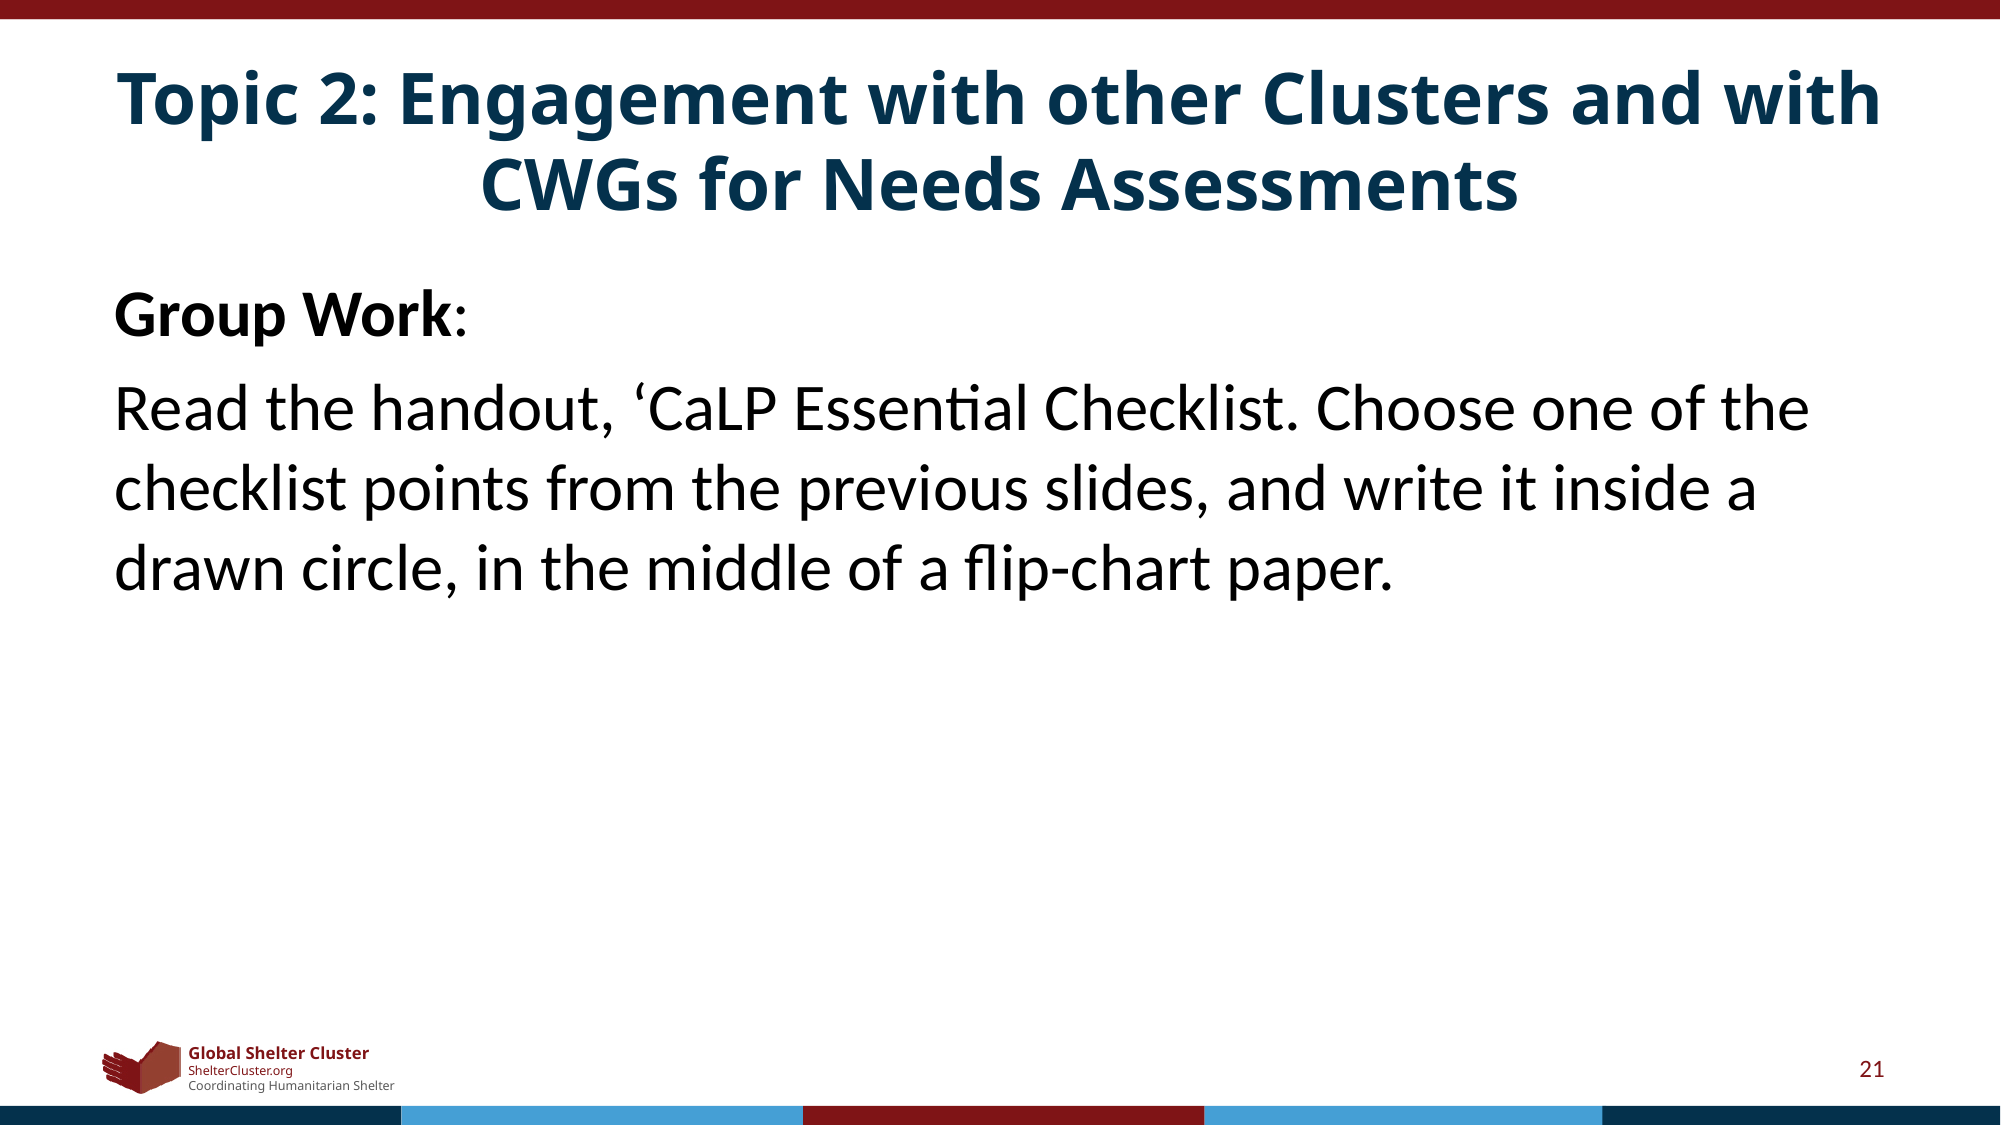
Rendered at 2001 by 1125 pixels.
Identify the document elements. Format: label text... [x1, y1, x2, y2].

slide_number 21 [1433, 1037, 1900, 1098]
title Topic 2: Engagement with other Clusters and with CWGs for Needs Assessments [99, 45, 1900, 233]
list Group Work: Read the handout, ‘CaLP Essential Checklist. Choose one of the checklist points from the previous slides, and write it inside a drawn circle, in the middle of a flip-chart paper. [99, 262, 1900, 1005]
picture [102, 1041, 181, 1094]
